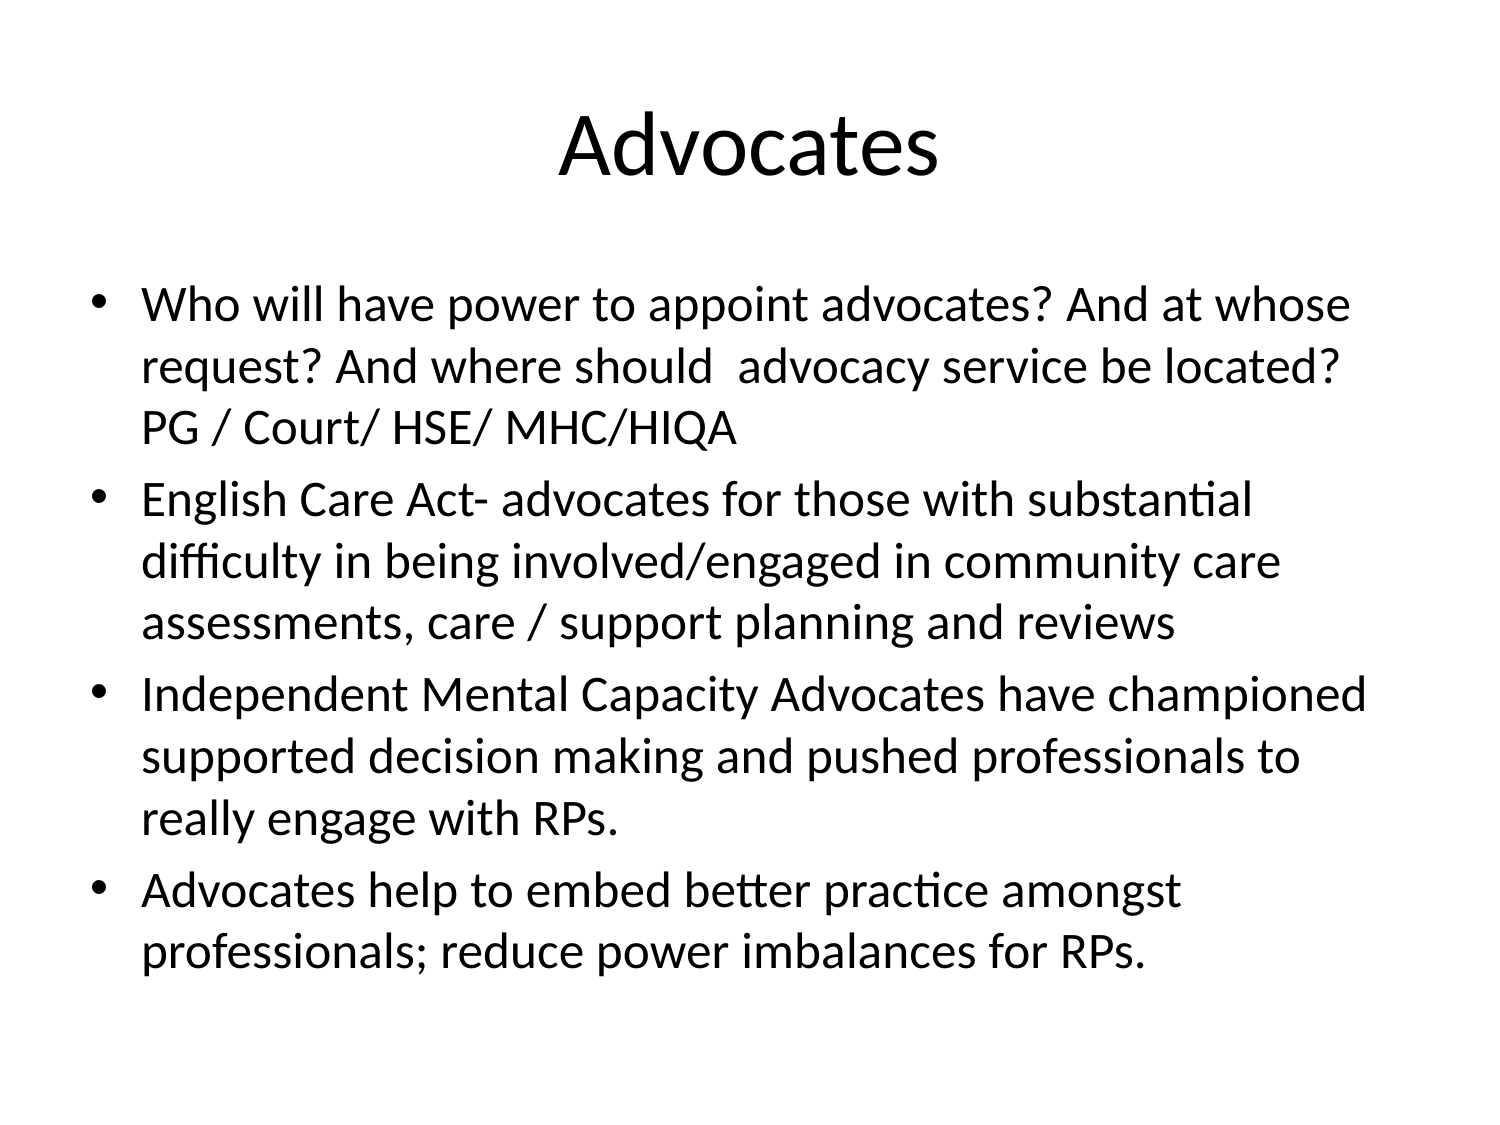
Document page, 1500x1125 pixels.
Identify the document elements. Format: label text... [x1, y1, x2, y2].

title Advocates [75, 45, 1425, 233]
list Who will have power to appoint advocates? And at whose request? And where should advocacy service be located? PG / Court/ HSE/ MHC/HIQA English Care Act- advocates for those with substantial difficulty in being involved/engaged in community care assessments, care / support planning and reviews Independent Mental Capacity Advocates have championed supported decision making and pushed professionals to really engage with RPs. Advocates help to embed better practice amongst professionals; reduce power imbalances for RPs. [75, 262, 1425, 1005]
